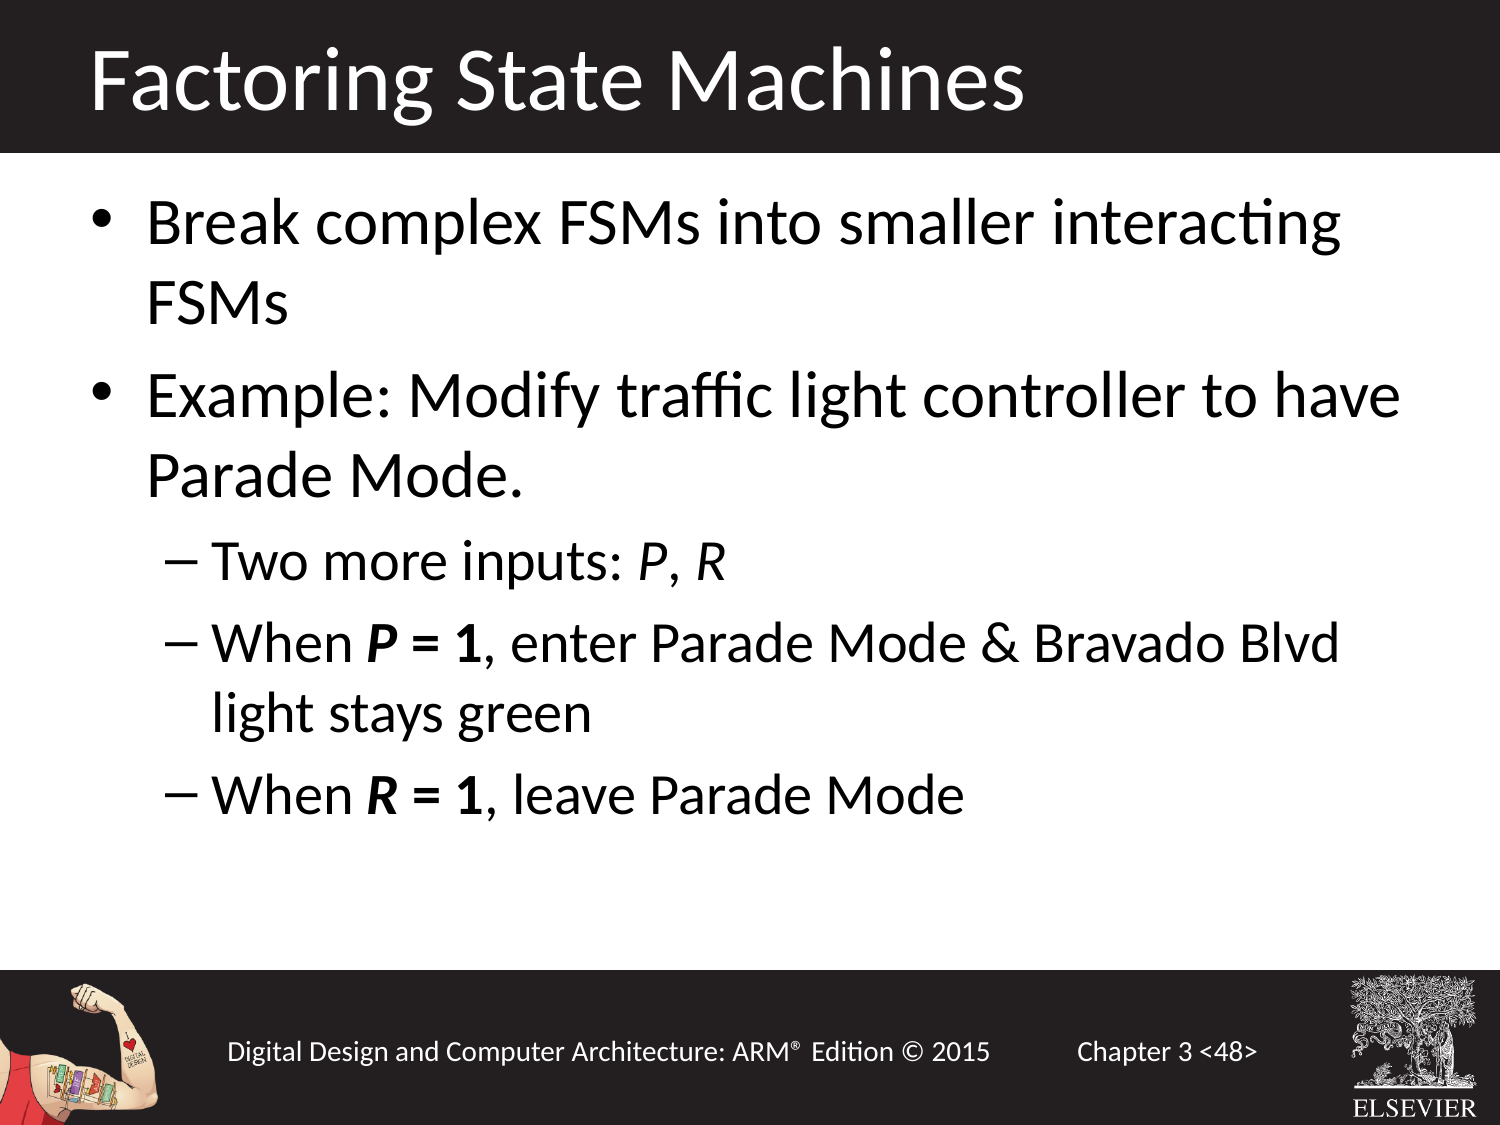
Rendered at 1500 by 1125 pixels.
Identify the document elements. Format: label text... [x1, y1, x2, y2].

picture [1350, 974, 1477, 1117]
picture [0, 979, 163, 1125]
text_box Factoring State Machines [75, 11, 1375, 136]
list Break complex FSMs into smaller interacting FSMs Example: Modify traffic light controller to have Parade Mode. Two more inputs: P, R When P = 1, enter Parade Mode & Bravado Blvd light stays green When R = 1, leave Parade Mode [75, 170, 1425, 913]
